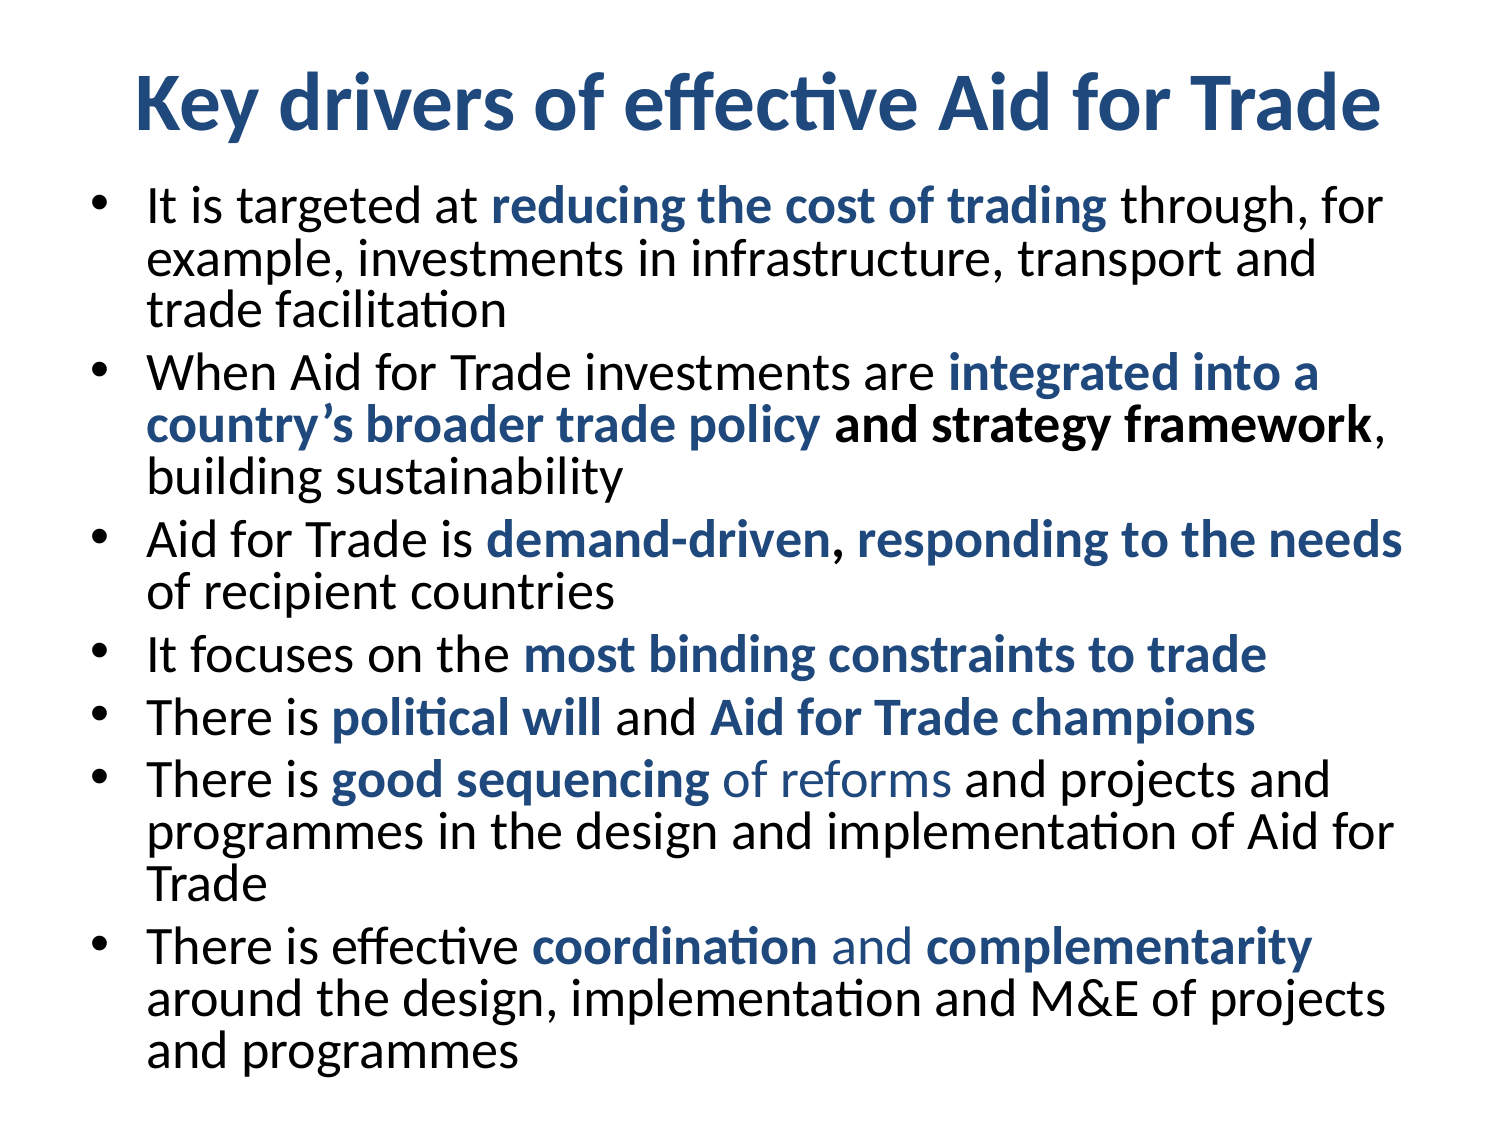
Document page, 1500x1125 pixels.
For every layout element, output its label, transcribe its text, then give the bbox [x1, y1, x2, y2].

title Key drivers of effective Aid for Trade [74, 44, 1426, 151]
list It is targeted at reducing the cost of trading through, for example, investments in infrastructure, transport and trade facilitation When Aid for Trade investments are integrated into a country’s broader trade policy and strategy framework, building sustainability Aid for Trade is demand-driven, responding to the needs of recipient countries It focuses on the most binding constraints to trade There is political will and Aid for Trade champions There is good sequencing of reforms and projects and programmes in the design and implementation of Aid for Trade There is effective coordination and complementarity around the design, implementation and M&E of projects and programmes [74, 174, 1426, 918]
